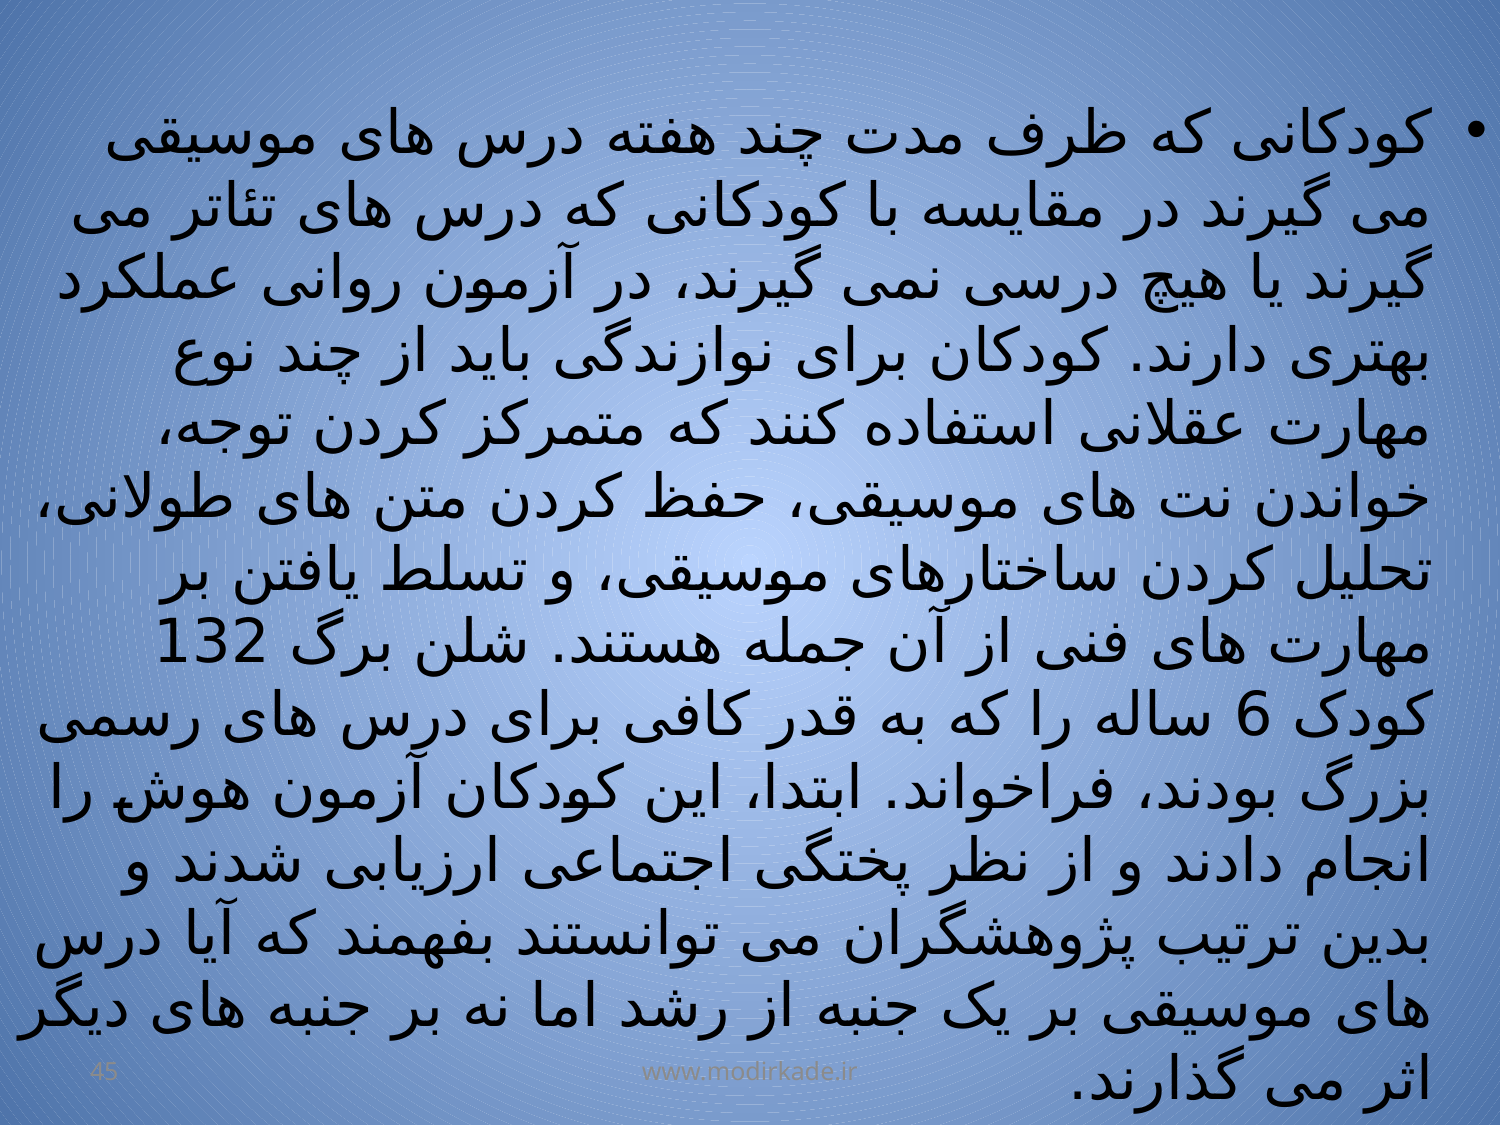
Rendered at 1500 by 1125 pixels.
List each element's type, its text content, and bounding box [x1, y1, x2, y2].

list کودکانی که ظرف مدت چند هفته درس های موسیقی می گیرند در مقایسه با کودکانی که درس های تئاتر می گیرند یا هیچ درسی نمی گیرند، در آزمون روانی عملکرد بهتری دارند. کودکان برای نوازندگی باید از چند نوع مهارت عقلانی استفاده کنند که متمرکز کردن توجه، خواندن نت های موسیقی، حفظ کردن متن های طولانی، تحلیل کردن ساختارهای موسیقی، و تسلط یافتن بر مهارت های فنی از آن جمله هستند. شلن برگ 132 کودک 6 ساله را که به قدر کافی برای درس های رسمی بزرگ بودند، فراخواند. ابتدا، این کودکان آزمون هوش را انجام دادند و از نظر پختگی اجتماعی ارزیابی شدند و بدین ترتیب پژوهشگران می توانستند بفهمند که آیا درس های موسیقی بر یک جنبه از رشد اما نه بر جنبه های دیگر اثر می گذارند. [0, 0, 1500, 1125]
slide_number 45 [75, 1042, 425, 1103]
footer www.modirkade.ir [512, 1042, 988, 1103]
